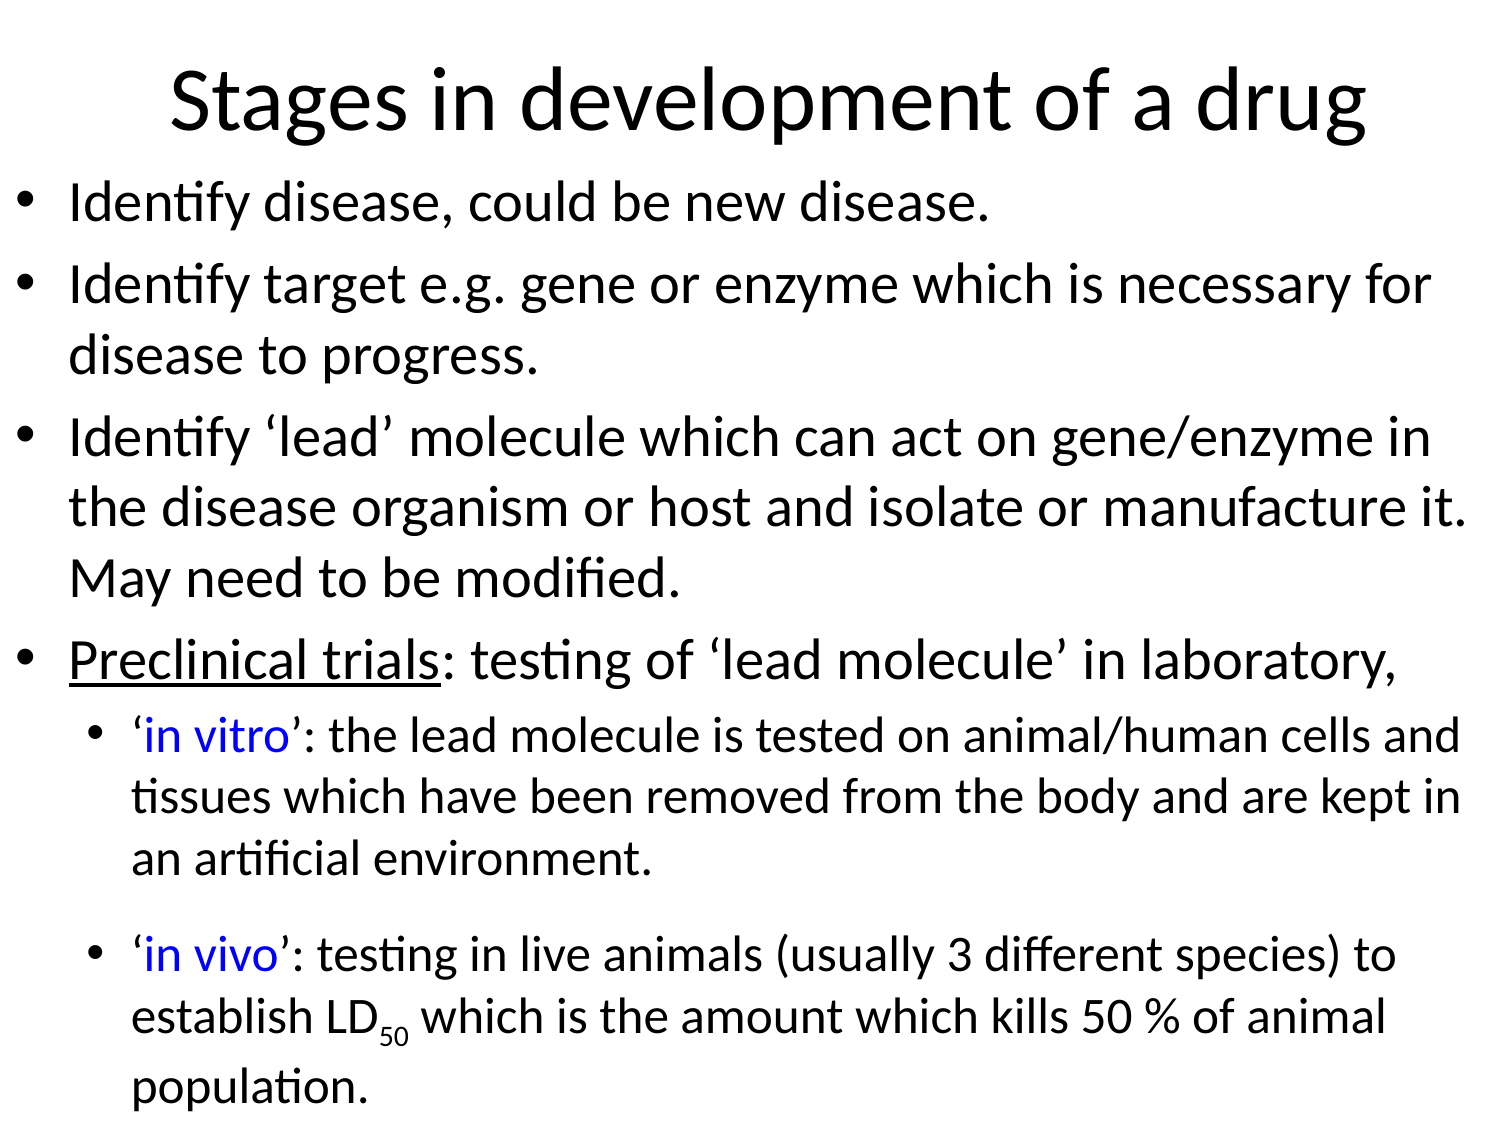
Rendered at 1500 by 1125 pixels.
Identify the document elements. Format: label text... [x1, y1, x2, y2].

list Identify disease, could be new disease. Identify target e.g. gene or enzyme which is necessary for disease to progress. Identify ‘lead’ molecule which can act on gene/enzyme in the disease organism or host and isolate or manufacture it. May need to be modified. Preclinical trials: testing of ‘lead molecule’ in laboratory, ‘in vitro’: the lead molecule is tested on animal/human cells and tissues which have been removed from the body and are kept in an artificial environment. ‘in vivo’: testing in live animals (usually 3 different species) to establish LD50 which is the amount which kills 50 % of animal population. [0, 155, 1500, 1125]
title Stages in development of a drug [104, 0, 1455, 155]
